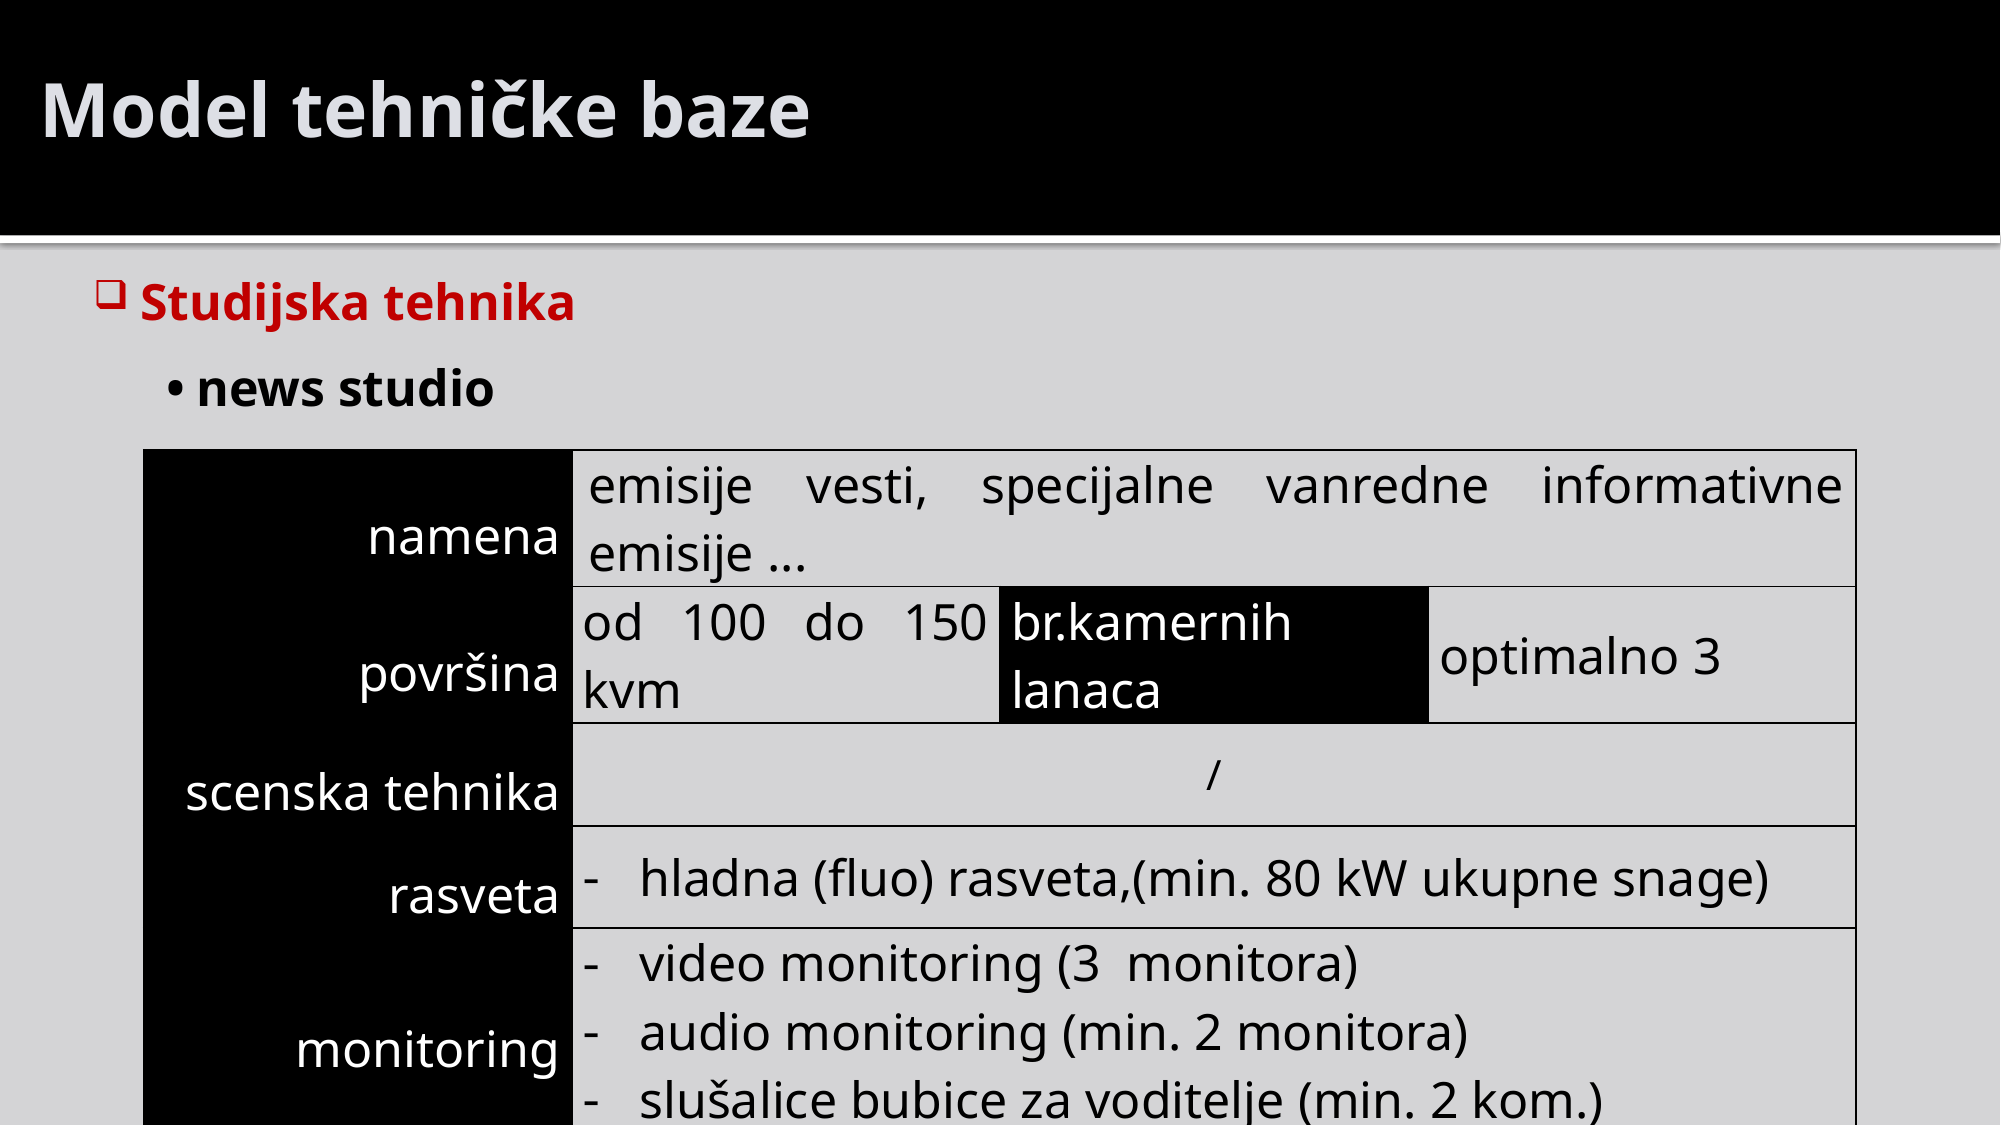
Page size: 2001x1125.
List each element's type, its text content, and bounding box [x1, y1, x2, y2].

text_box Model tehničke baze [24, 62, 1663, 200]
table_cell od 100 do 150 kvm [573, 587, 999, 722]
table_cell monitoring [145, 929, 571, 1125]
table_header emisije vesti, specijalne vanredne informativne emisije ... [573, 451, 1855, 586]
table_cell optimalno 3 [1429, 587, 1855, 722]
list Studijska tehnika • news studio [24, 237, 1963, 1125]
table_cell scenska tehnika [145, 724, 571, 825]
table_cell / [573, 724, 1855, 825]
table_cell rasveta [145, 827, 571, 927]
table_cell hladna (fluo) rasveta,(min. 80 kW ukupne snage) [573, 827, 1855, 927]
table_cell br.kamernih lanaca [1001, 587, 1427, 722]
table_cell površina [145, 587, 571, 722]
table_cell video monitoring (3 monitora) audio monitoring (min. 2 monitora) slušalice bubice za voditelje (min. 2 kom.) [573, 929, 1855, 1125]
table_header namena [145, 451, 571, 586]
